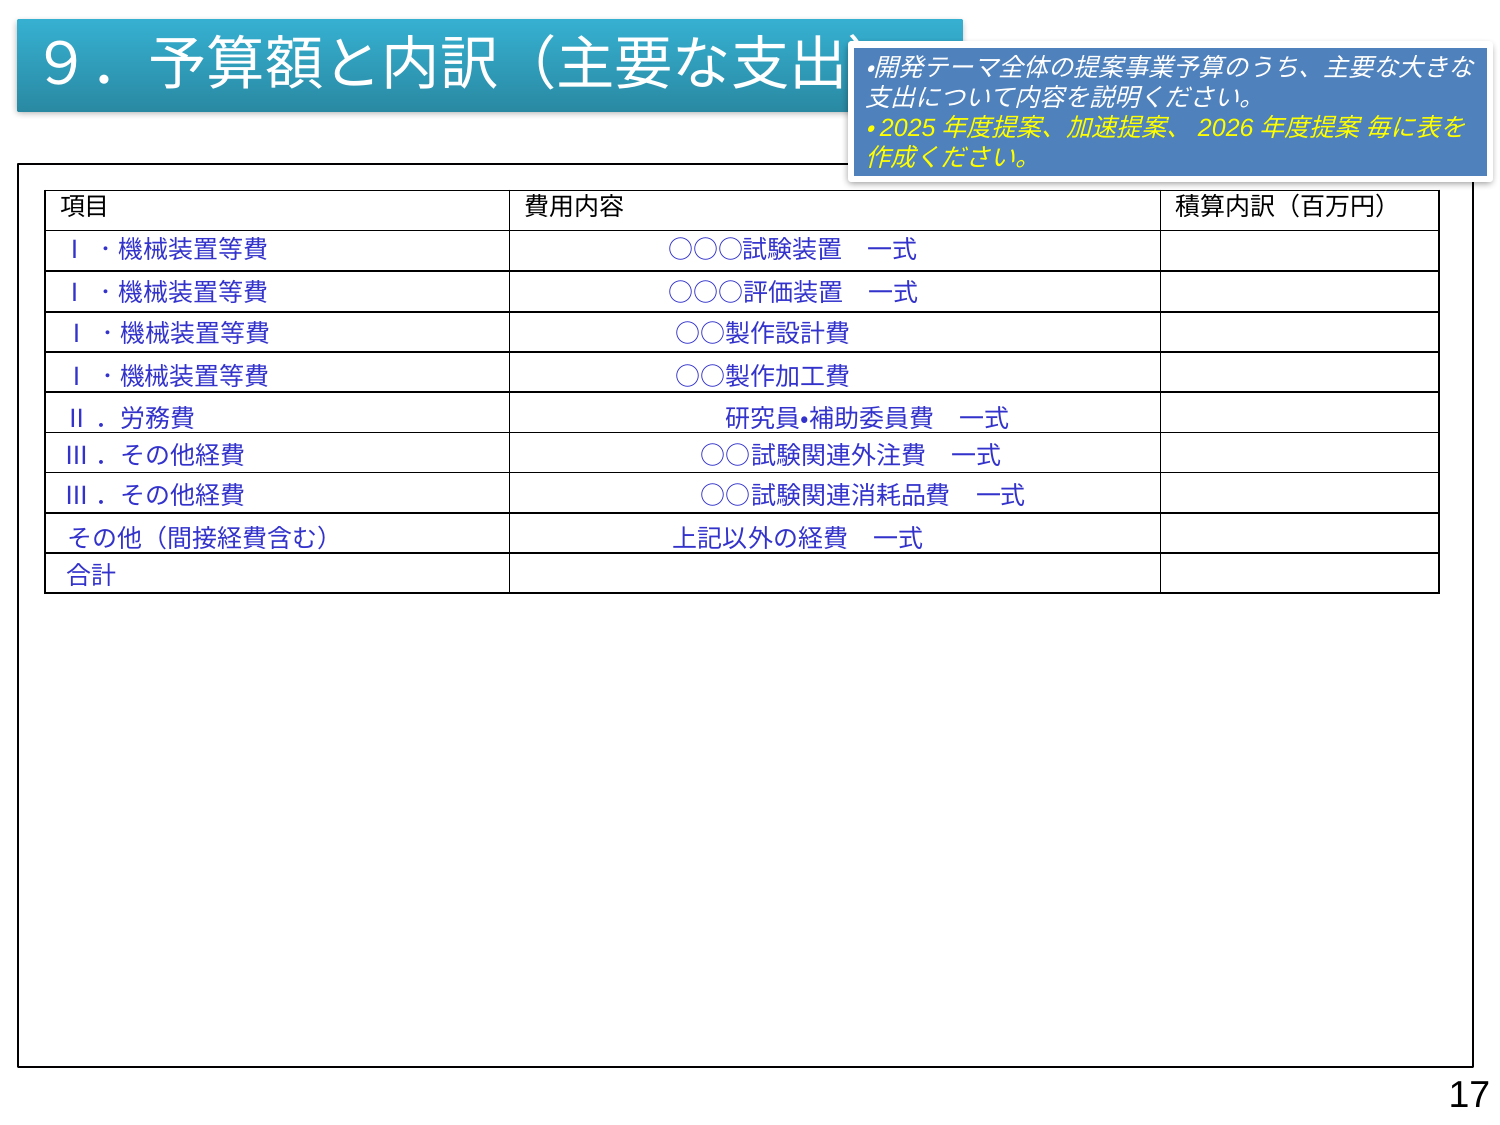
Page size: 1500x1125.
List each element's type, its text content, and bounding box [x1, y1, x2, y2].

text_box ９．予算額と内訳（主要な支出） [17, 19, 963, 112]
text_box ・開発テーマ全体の提案事業予算のうち、主要な大きな支出について内容を説明ください。 ・2025年度提案、加速提案、2026年度提案 毎に表を作成ください。 [848, 41, 1493, 182]
text_box [16, 162, 1475, 1069]
text_box 17 [1402, 1074, 1491, 1112]
